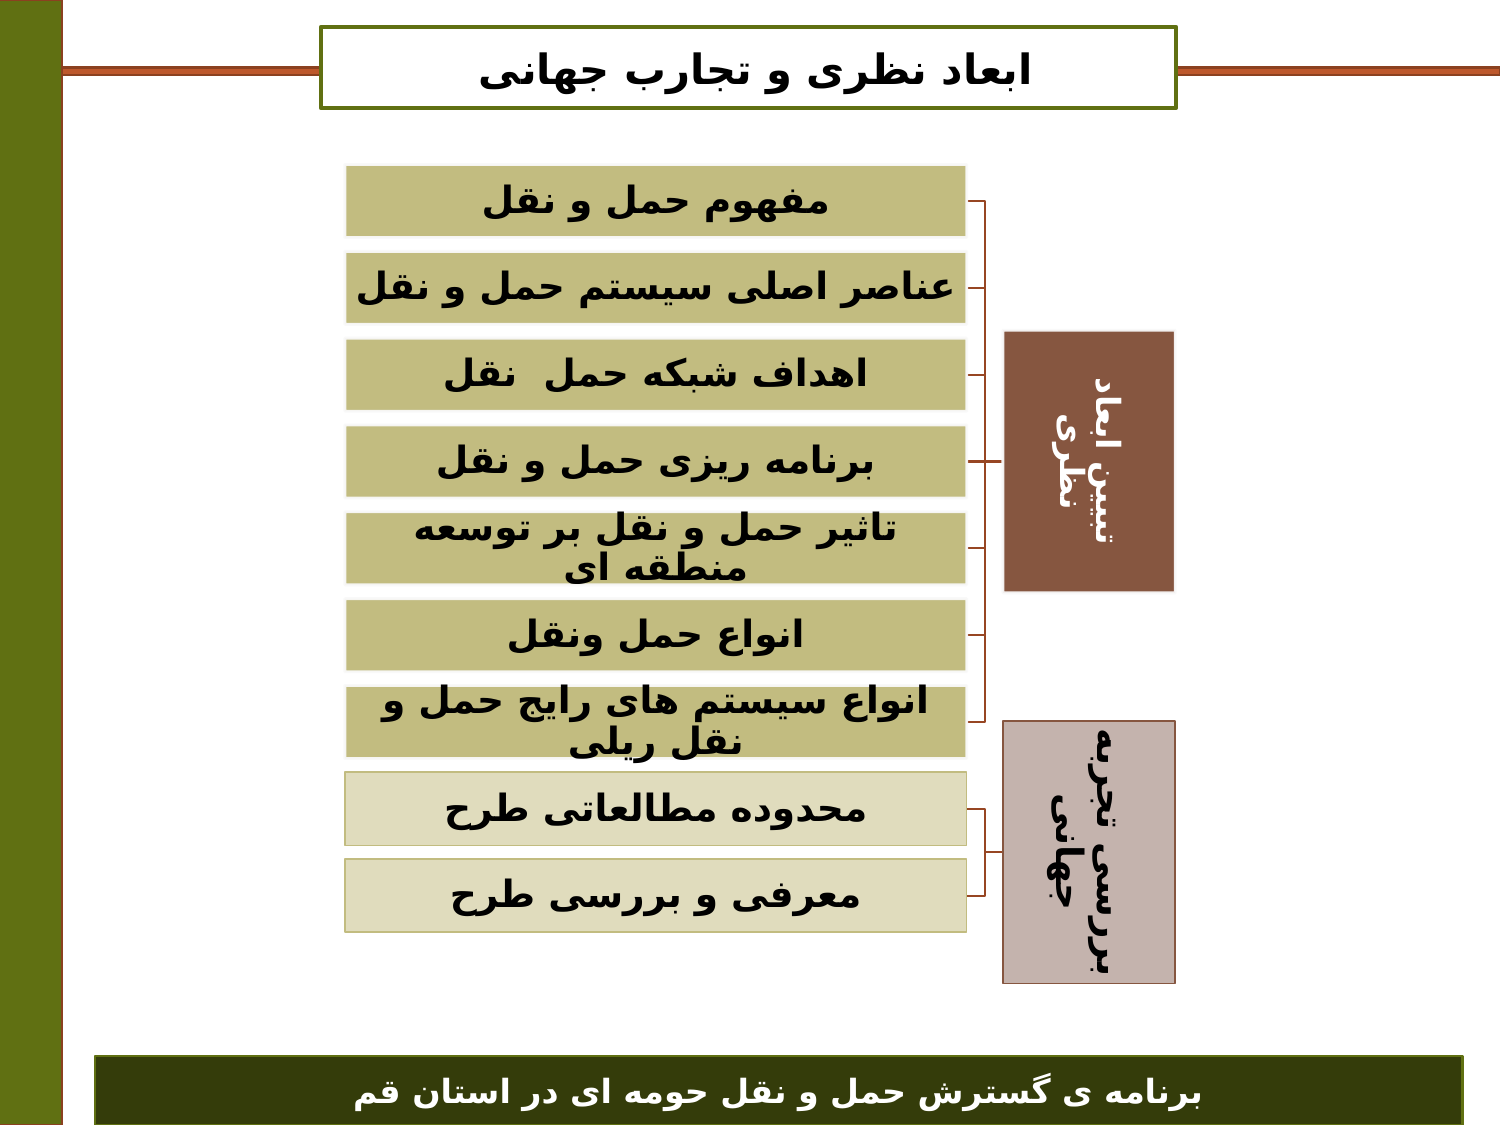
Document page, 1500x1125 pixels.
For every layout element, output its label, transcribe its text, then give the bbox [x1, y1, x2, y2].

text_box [222, 163, 1298, 985]
text_box ابعاد نظری و تجارب جهانی [320, 26, 1177, 109]
text_box [0, 0, 63, 1125]
text_box برنامه ی گسترش حمل و نقل حومه ای در استان قم [94, 1055, 1464, 1125]
text_box [1177, 66, 1500, 76]
text_box [63, 66, 320, 76]
